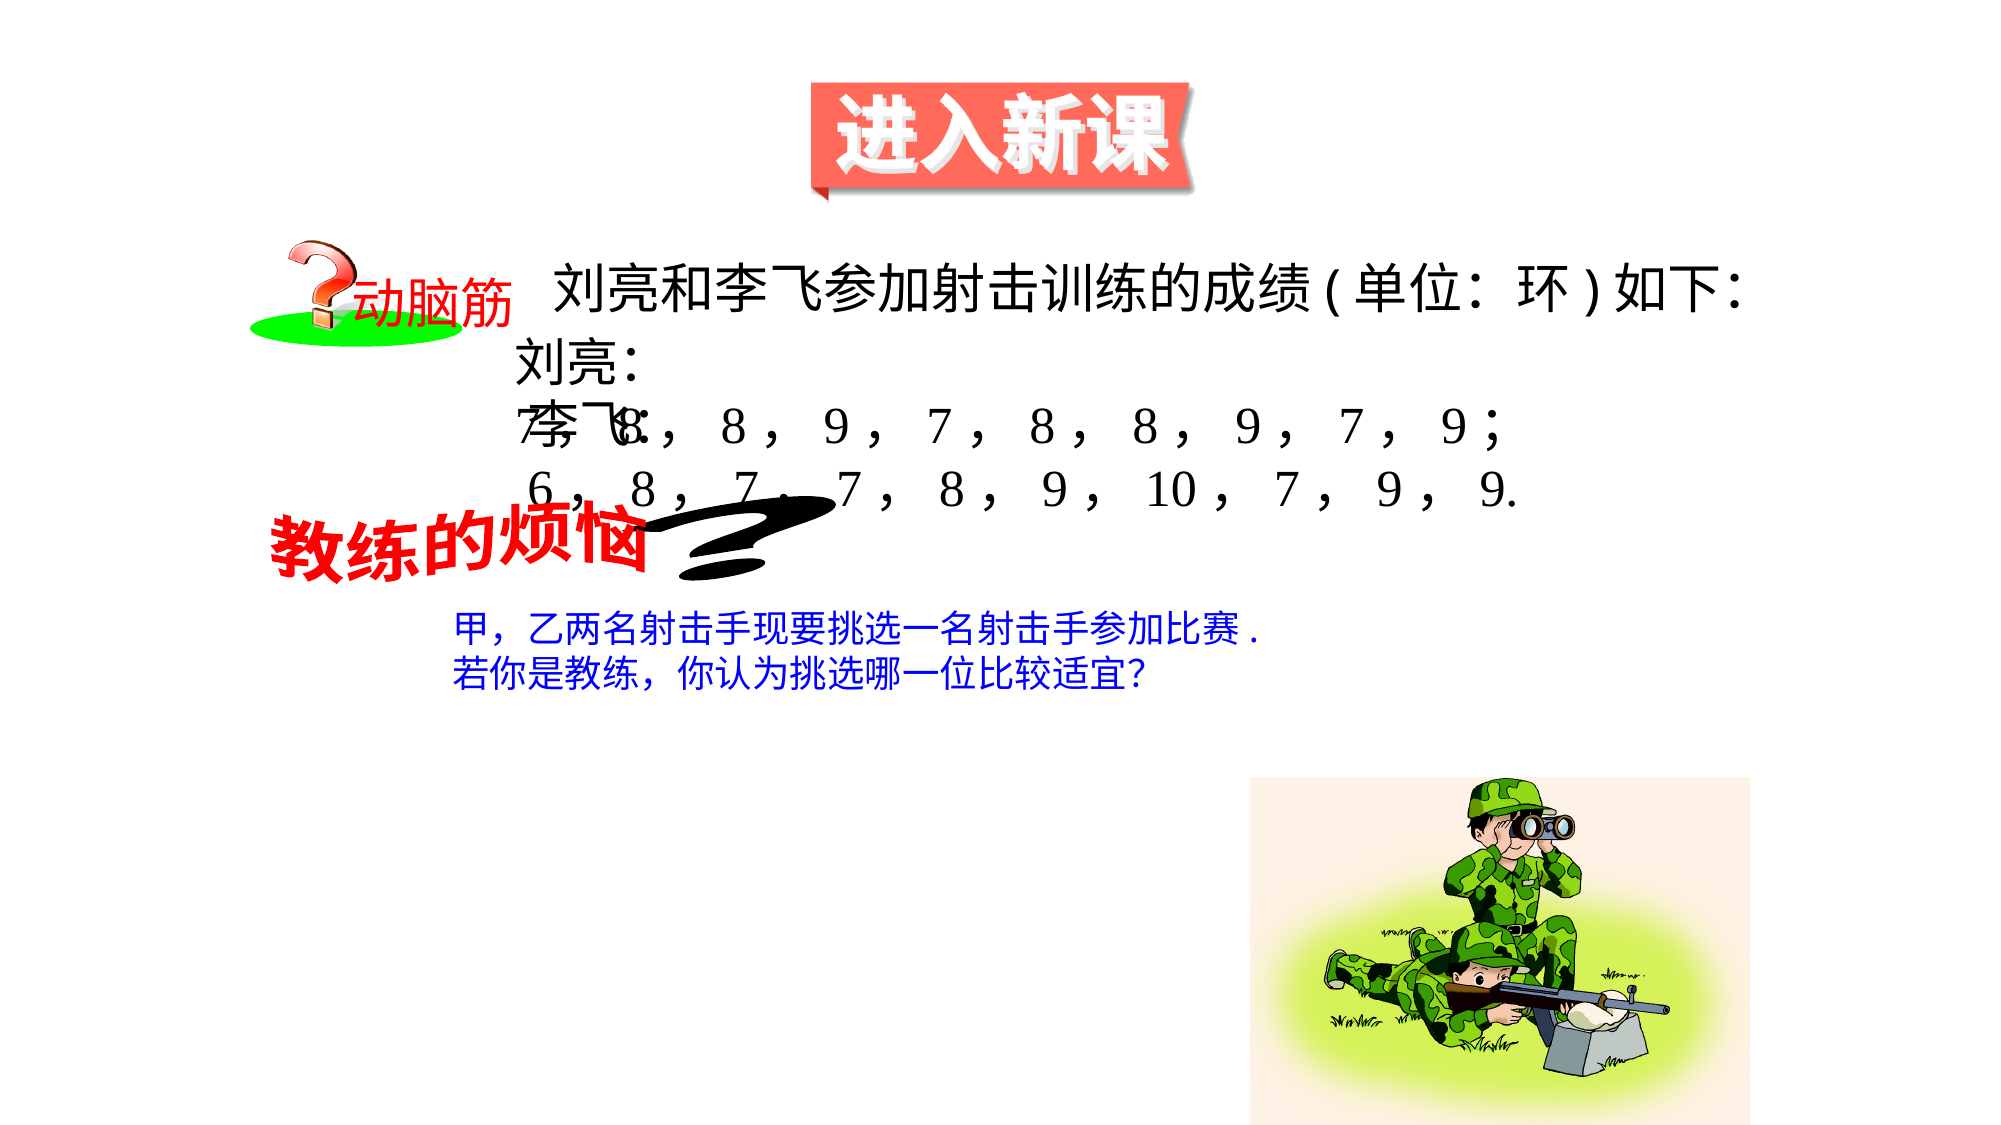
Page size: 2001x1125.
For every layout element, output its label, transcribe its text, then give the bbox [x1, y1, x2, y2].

text_box 甲，乙两名射击手现要挑选一名射击手参加比赛. 若你是教练，你认为挑选哪一位比较适宜？ [437, 597, 1274, 703]
text_box 刘亮和李飞参加射击训练的成绩(单位：环)如下： [578, 246, 1788, 327]
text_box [800, 58, 1249, 284]
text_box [270, 486, 836, 595]
picture [1250, 777, 1750, 1125]
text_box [249, 234, 578, 347]
text_box 刘亮：7，8，8，9，7，8，8，9，7，9； [500, 321, 1675, 462]
text_box 李飞：6，8，7，7，8，9，10，7，9，9. [512, 384, 1613, 524]
